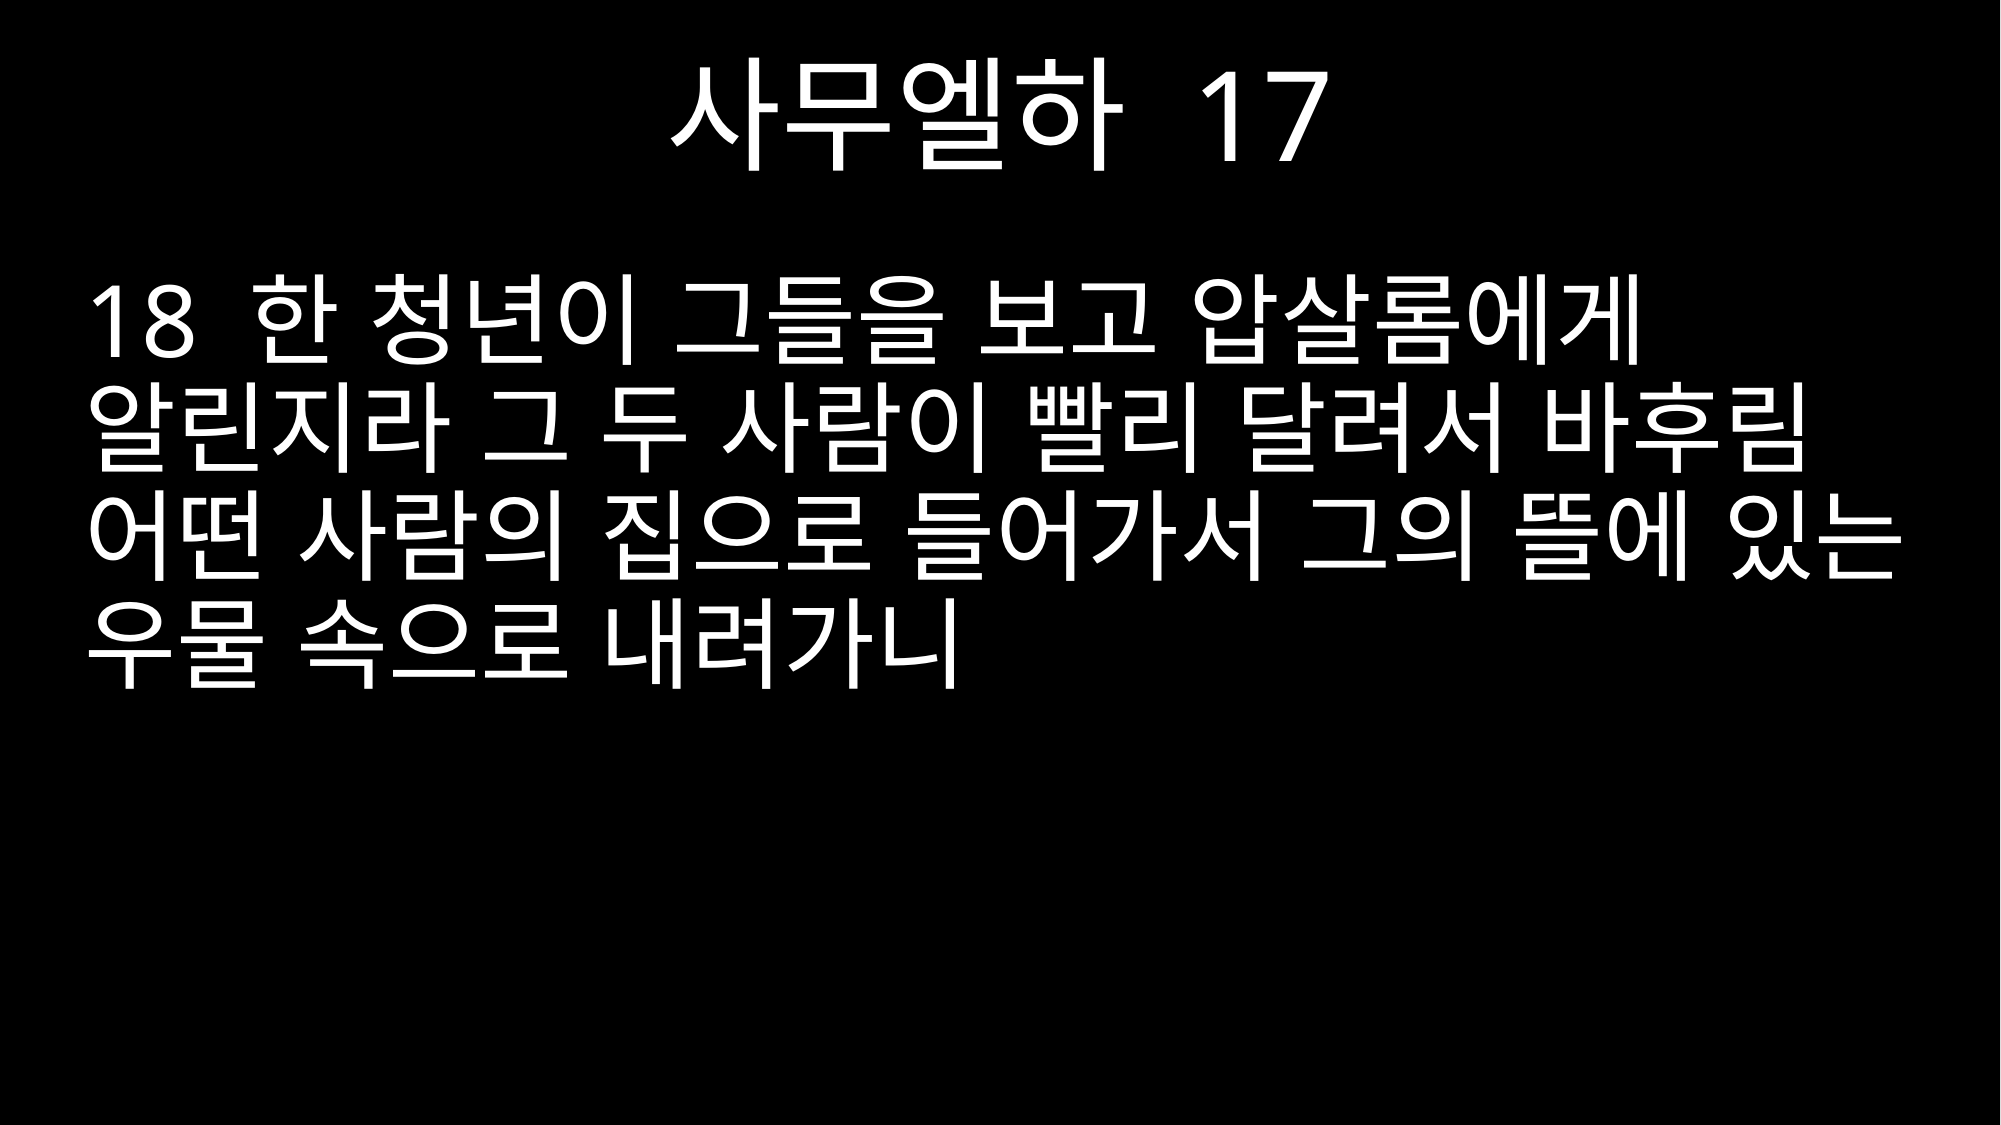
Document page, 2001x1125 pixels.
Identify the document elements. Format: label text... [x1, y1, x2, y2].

list 18 한 청년이 그들을 보고 압살롬에게 알린지라 그 두 사람이 빨리 달려서 바후림 어떤 사람의 집으로 들어가서 그의 뜰에 있는 우물 속으로 내려가니 [69, 263, 1953, 423]
picture [0, 0, 2001, 1125]
footer 사무엘하 17 [0, 32, 2000, 192]
